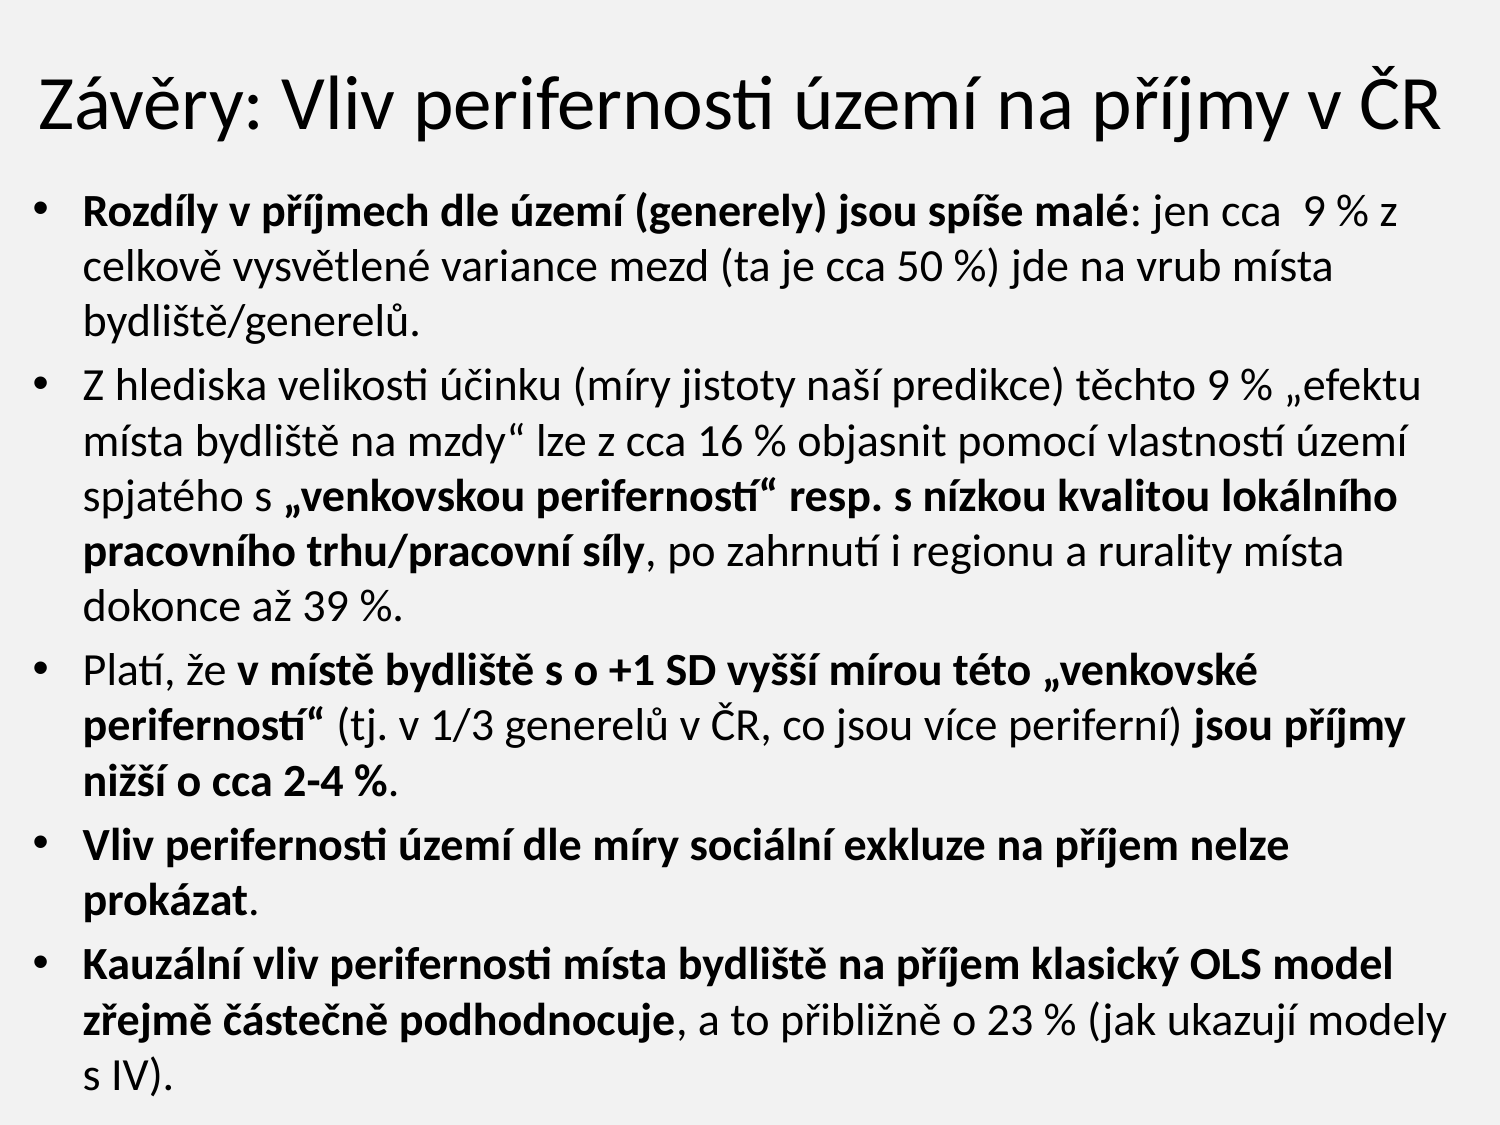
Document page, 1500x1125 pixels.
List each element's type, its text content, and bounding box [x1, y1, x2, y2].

title Závěry: Vliv perifernosti území na příjmy v ČR [17, 4, 1483, 172]
list Rozdíly v příjmech dle území (generely) jsou spíše malé: jen cca 9 % z celkově vysvětlené variance mezd (ta je cca 50 %) jde na vrub místa bydliště/generelů. Z hlediska velikosti účinku (míry jistoty naší predikce) těchto 9 % „efektu místa bydliště na mzdy“ lze z cca 16 % objasnit pomocí vlastností území spjatého s „venkovskou periferností“ resp. s nízkou kvalitou lokálního pracovního trhu/pracovní síly, po zahrnutí i regionu a rurality místa dokonce až 39 %. Platí, že v místě bydliště s o +1 SD vyšší mírou této „venkovské periferností“ (tj. v 1/3 generelů v ČR, co jsou více periferní) jsou příjmy nižší o cca 2-4 %. Vliv perifernosti území dle míry sociální exkluze na příjem nelze prokázat. Kauzální vliv perifernosti místa bydliště na příjem klasický OLS model zřejmě částečně podhodnocuje, a to přibližně o 23 % (jak ukazují modely s IV). [17, 172, 1483, 1118]
